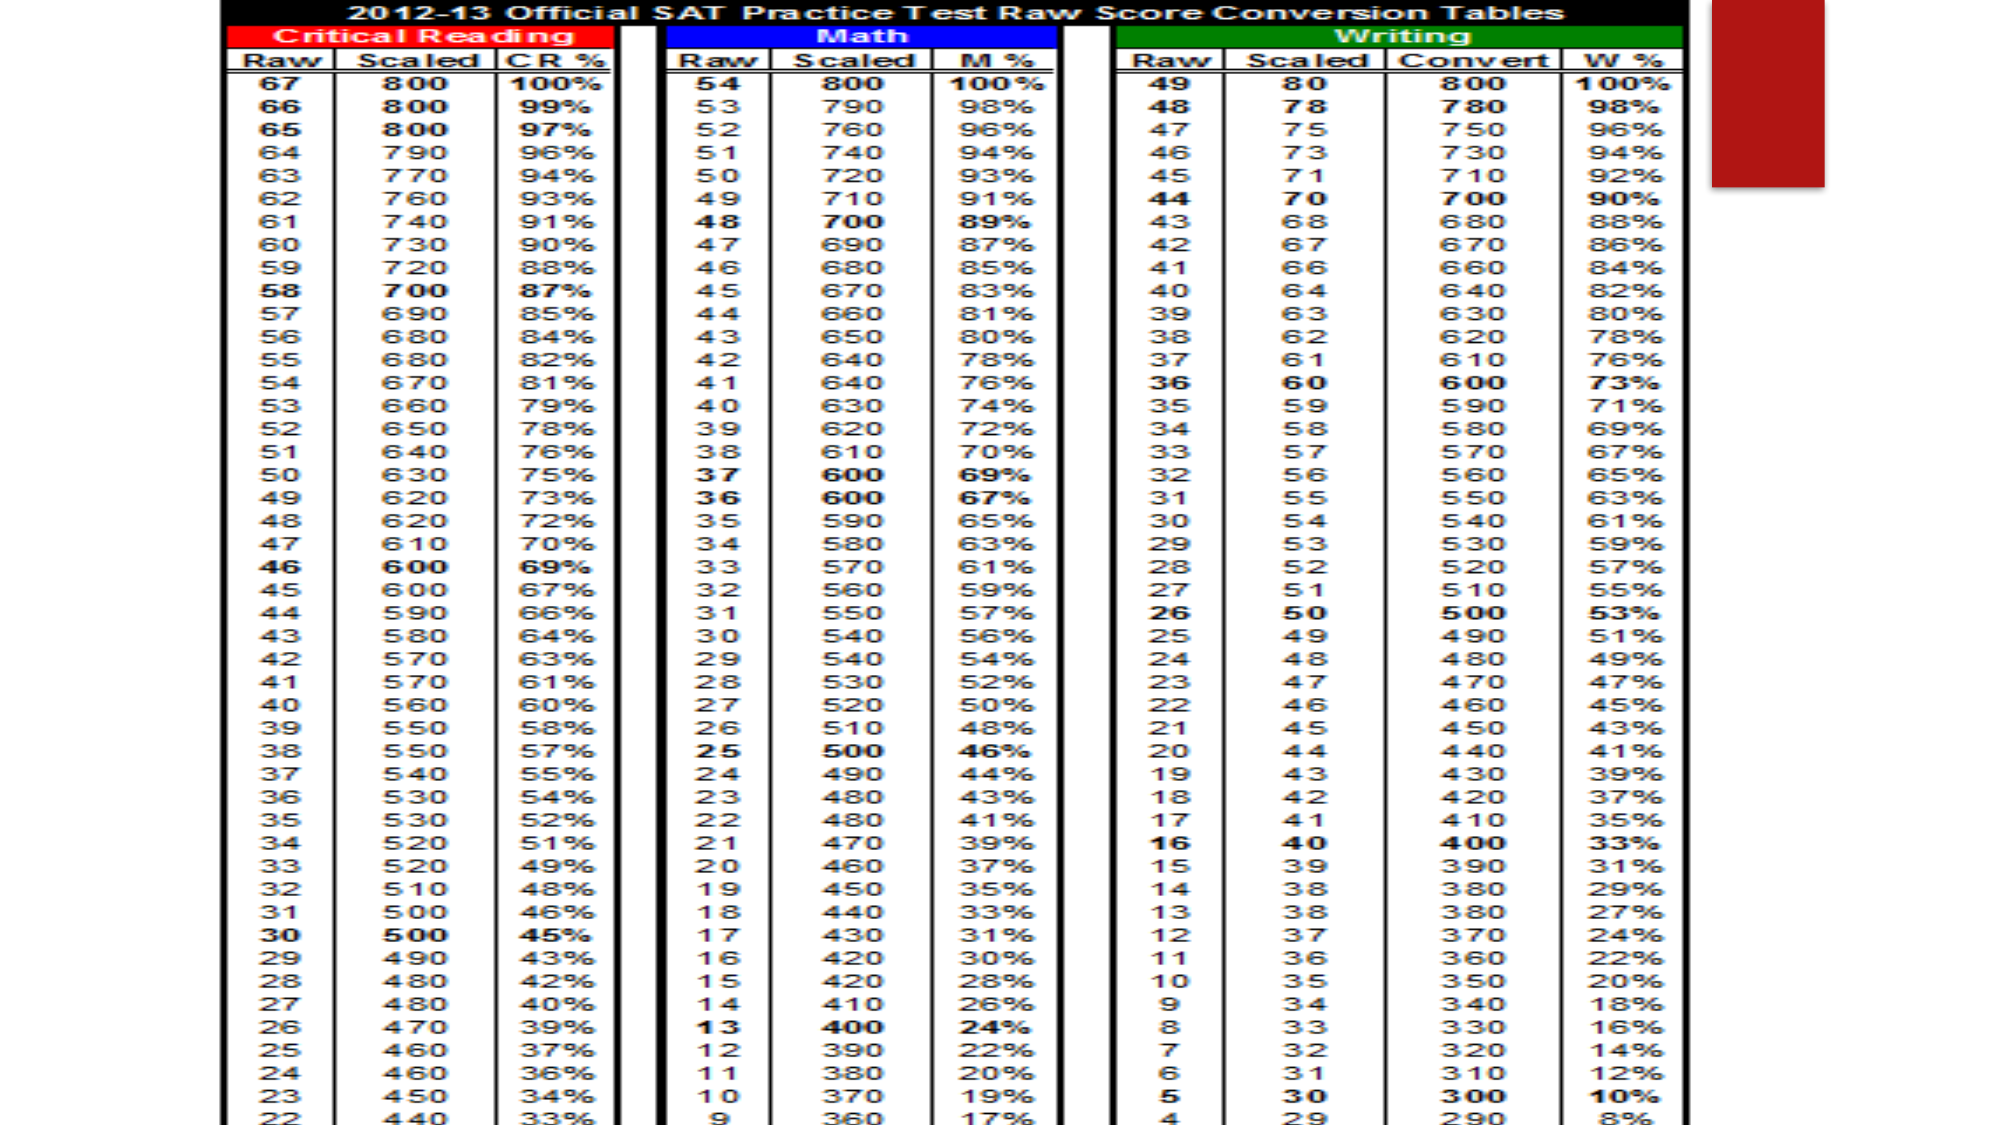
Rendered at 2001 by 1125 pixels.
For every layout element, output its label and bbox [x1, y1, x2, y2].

picture [215, 0, 1710, 1125]
